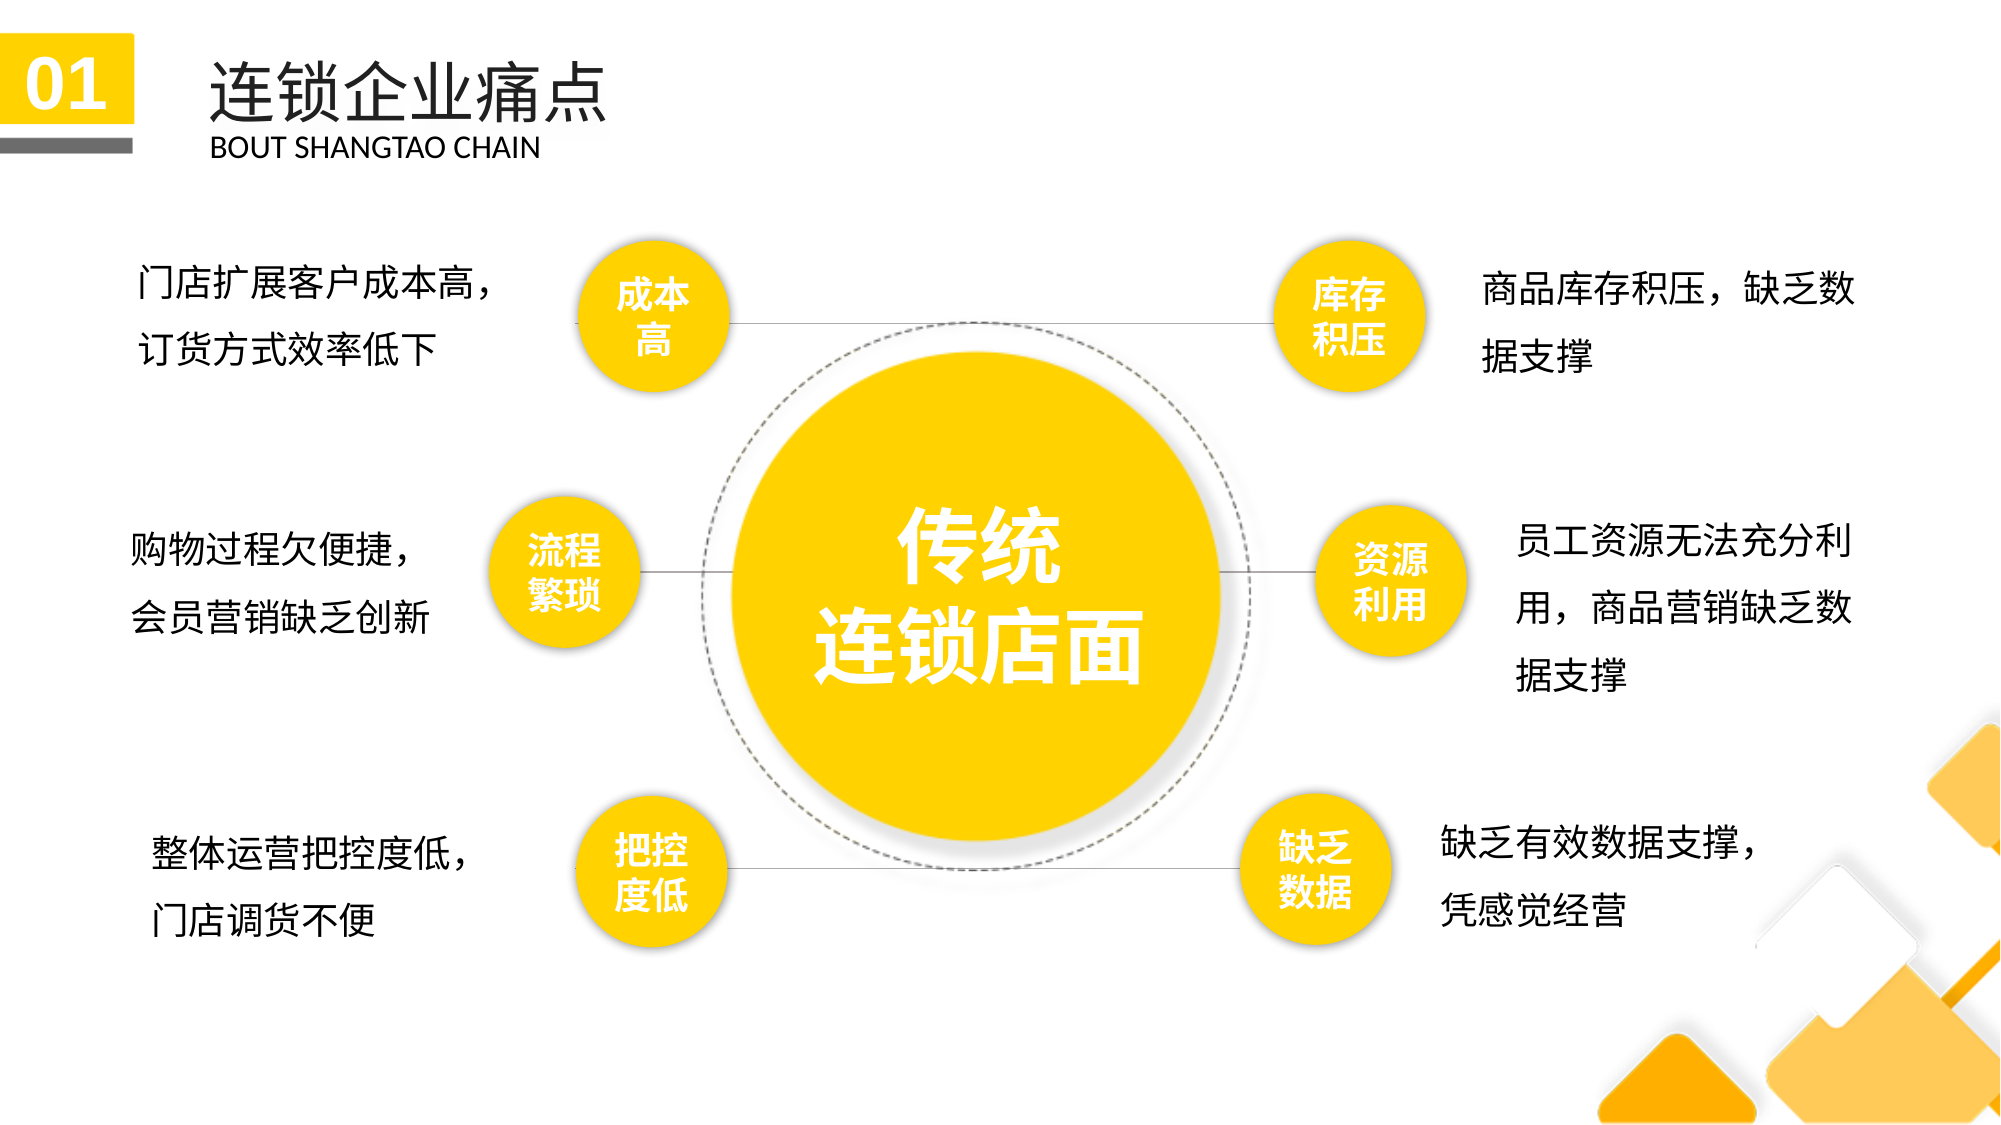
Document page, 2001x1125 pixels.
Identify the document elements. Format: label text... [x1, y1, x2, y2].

text_box 成本 高 [577, 239, 729, 323]
text_box 缺乏有效数据支撑，凭感觉经营 [1425, 789, 1799, 940]
text_box 01 [0, 33, 135, 125]
text_box 缺乏数据 [1242, 792, 1393, 946]
text_box 购物过程欠便捷，会员营销缺乏创新 [116, 496, 454, 647]
text_box 商品库存积压，缺乏数据支撑 [1466, 235, 1900, 386]
picture [0, 0, 2001, 1125]
text_box 连锁企业痛点 [193, 0, 760, 140]
text_box 库存积压 [1275, 239, 1427, 394]
text_box 员工资源无法充分利用，商品营销缺乏数据支撑 [1500, 486, 1900, 705]
text_box 成本 高 [577, 324, 685, 394]
text_box 门店扩展客户成本高，订货方式效率低下 [122, 229, 526, 379]
text_box BOUT SHANGTAO CHAIN [194, 117, 557, 173]
text_box 资源利用 [1314, 504, 1468, 658]
text_box 把控度低 [574, 869, 726, 949]
text_box 整体运营把控度低，门店调货不便 [136, 799, 539, 950]
text_box 流程繁琐 [487, 495, 642, 649]
text_box 把控度低 [575, 794, 685, 868]
